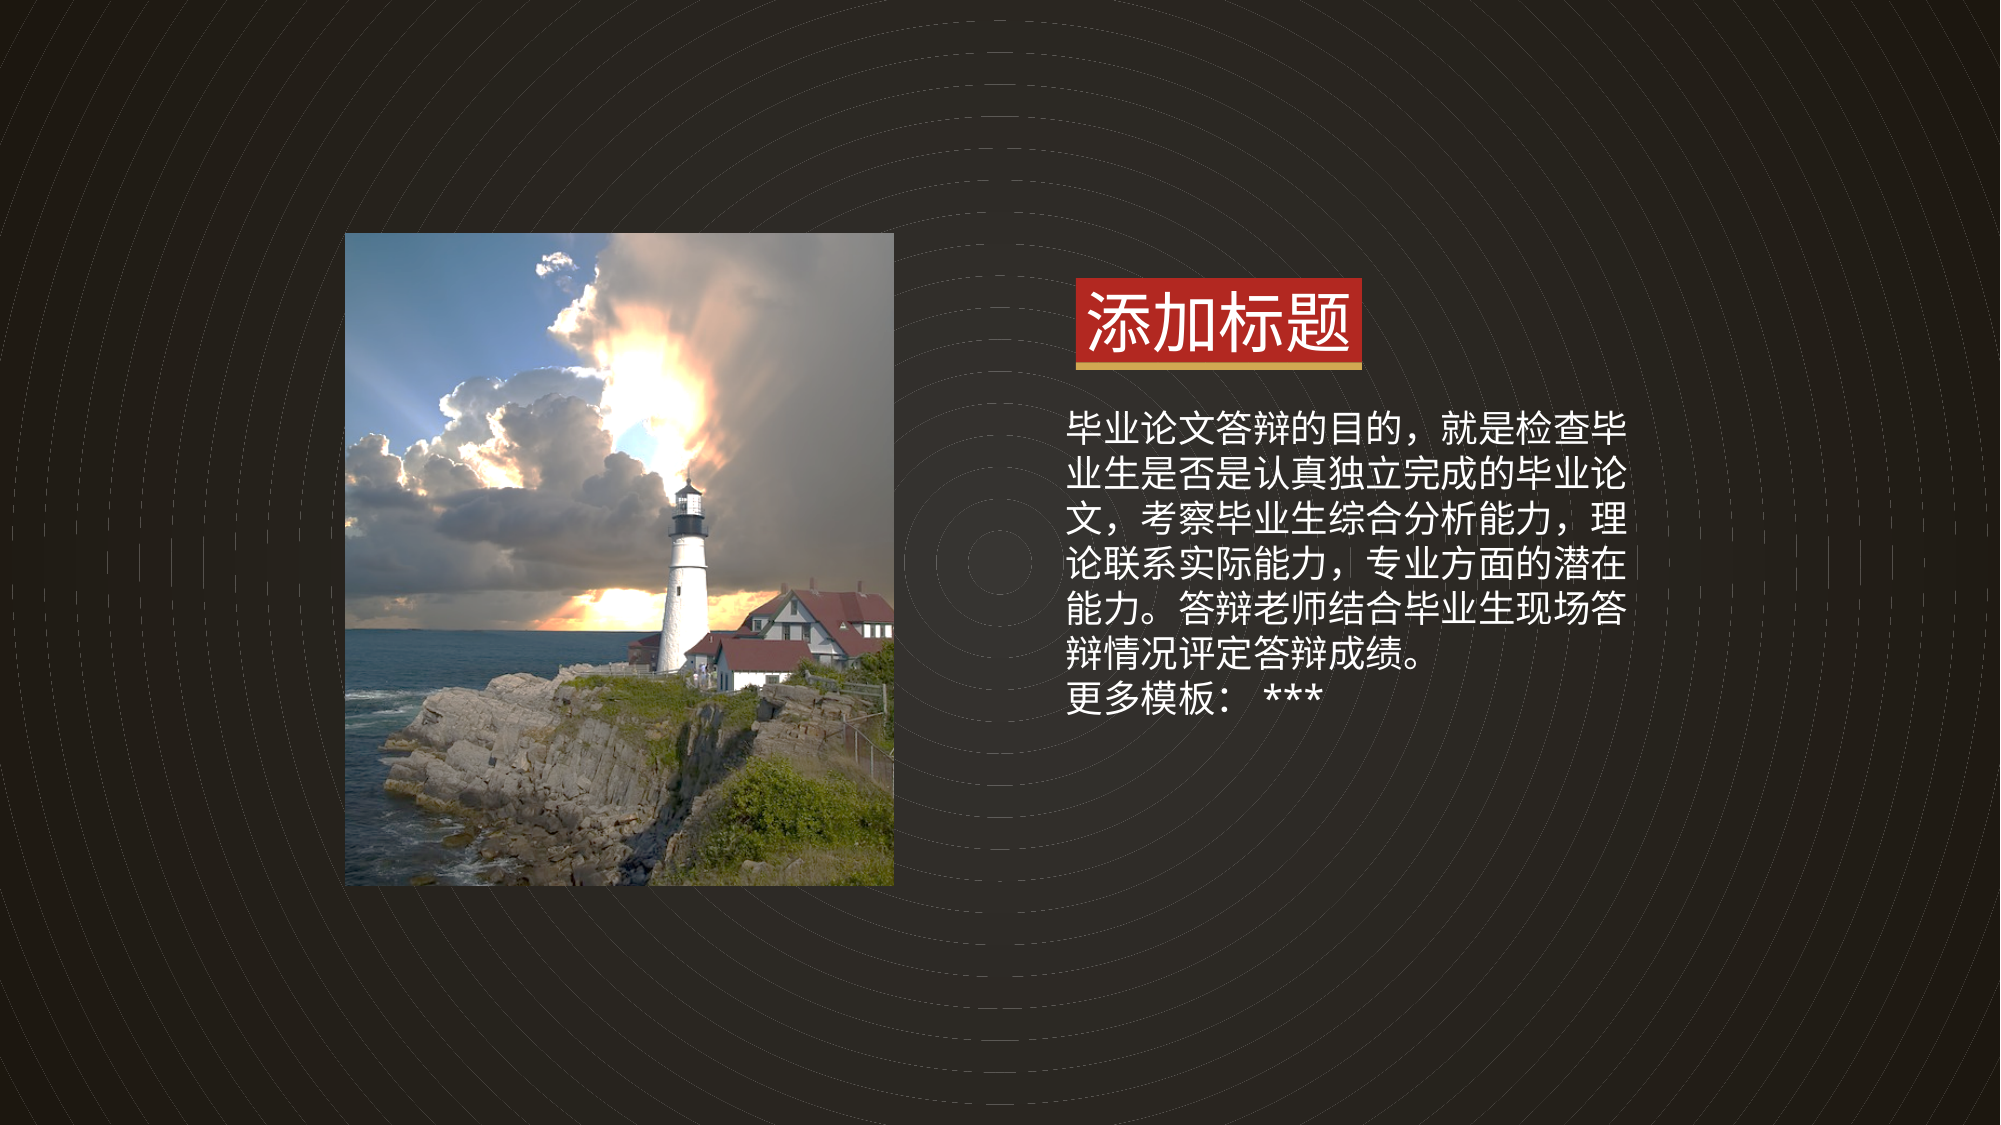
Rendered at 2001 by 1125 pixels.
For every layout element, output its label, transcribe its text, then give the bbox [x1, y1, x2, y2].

text_box [1075, 361, 1363, 371]
text_box 添加标题 [1075, 278, 1362, 361]
text_box 毕业论文答辩的目的，就是检查毕业生是否是认真独立完成的毕业论文，考察毕业生综合分析能力，理论联系实际能力，专业方面的潜在能力。答辩老师结合毕业生现场答辩情况评定答辩成绩。 更多模板：*** [1051, 397, 1673, 728]
picture [345, 233, 895, 886]
